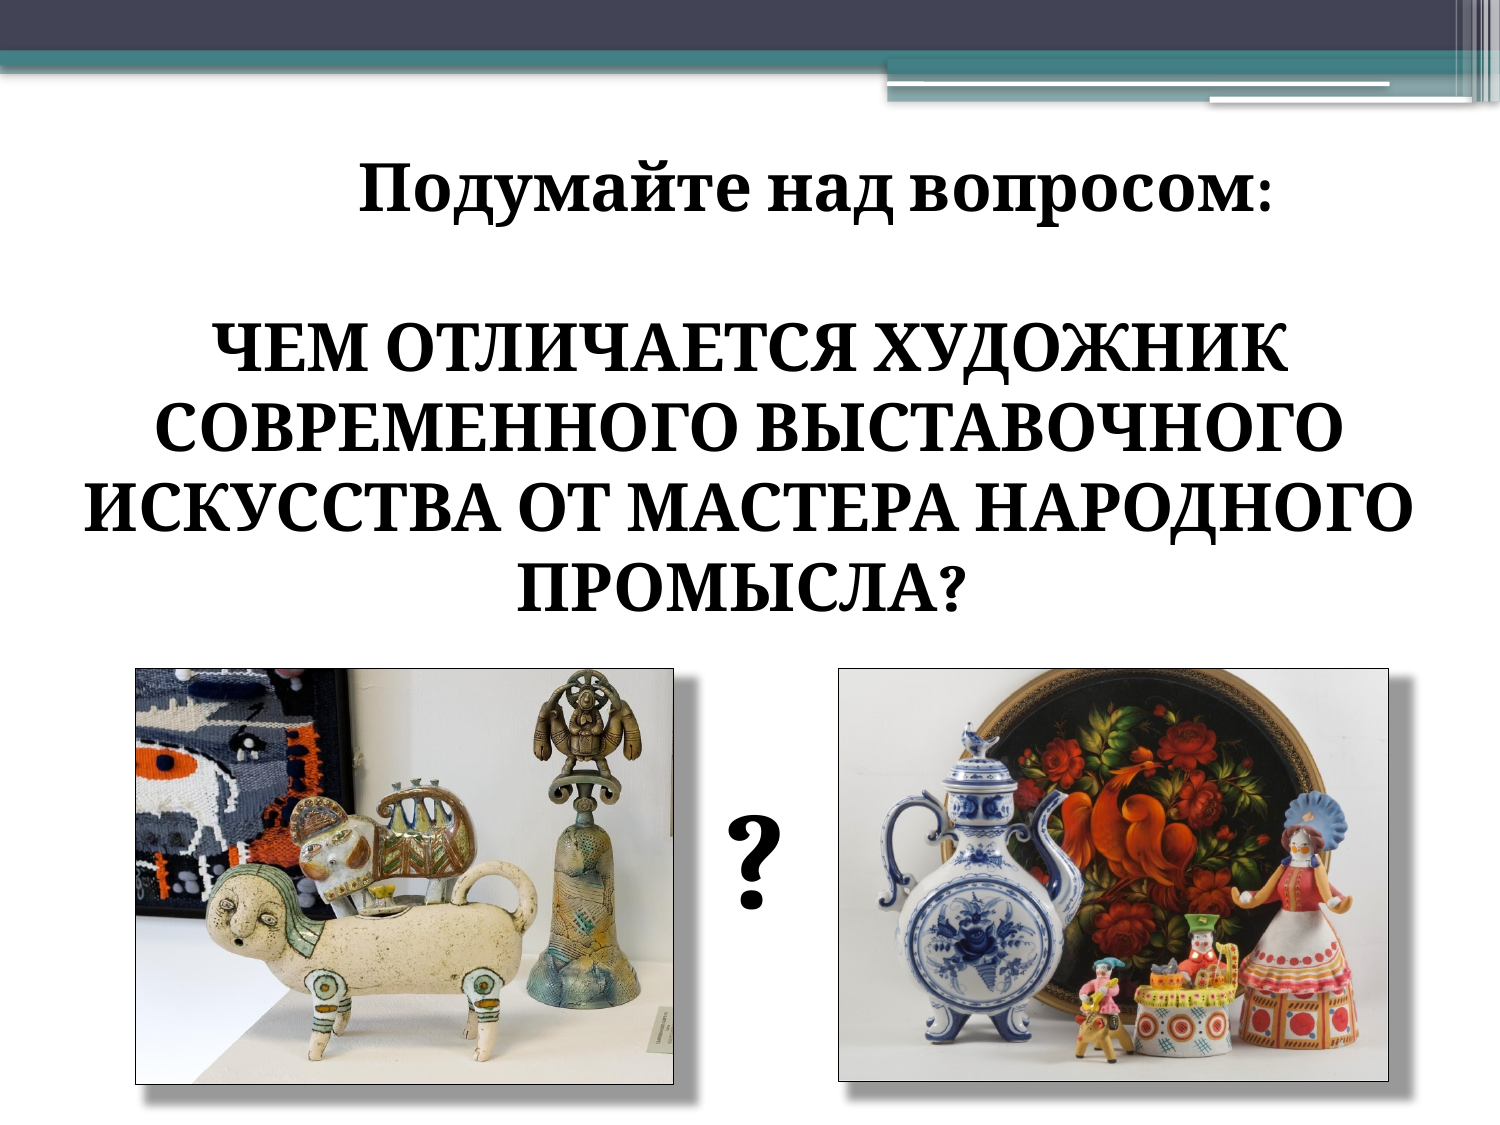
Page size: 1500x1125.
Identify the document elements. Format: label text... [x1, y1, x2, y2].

picture [135, 668, 674, 1085]
text_box Подумайте над вопросом: ЧЕМ ОТЛИЧАЕТСЯ ХУДОЖНИК СОВРЕМЕННОГО ВЫСТАВОЧНОГО ИСКУССТВА ОТ МАСТЕРА НАРОДНОГО ПРОМЫСЛА? [53, 137, 1447, 632]
text_box ? [690, 763, 821, 943]
picture [838, 668, 1389, 1081]
